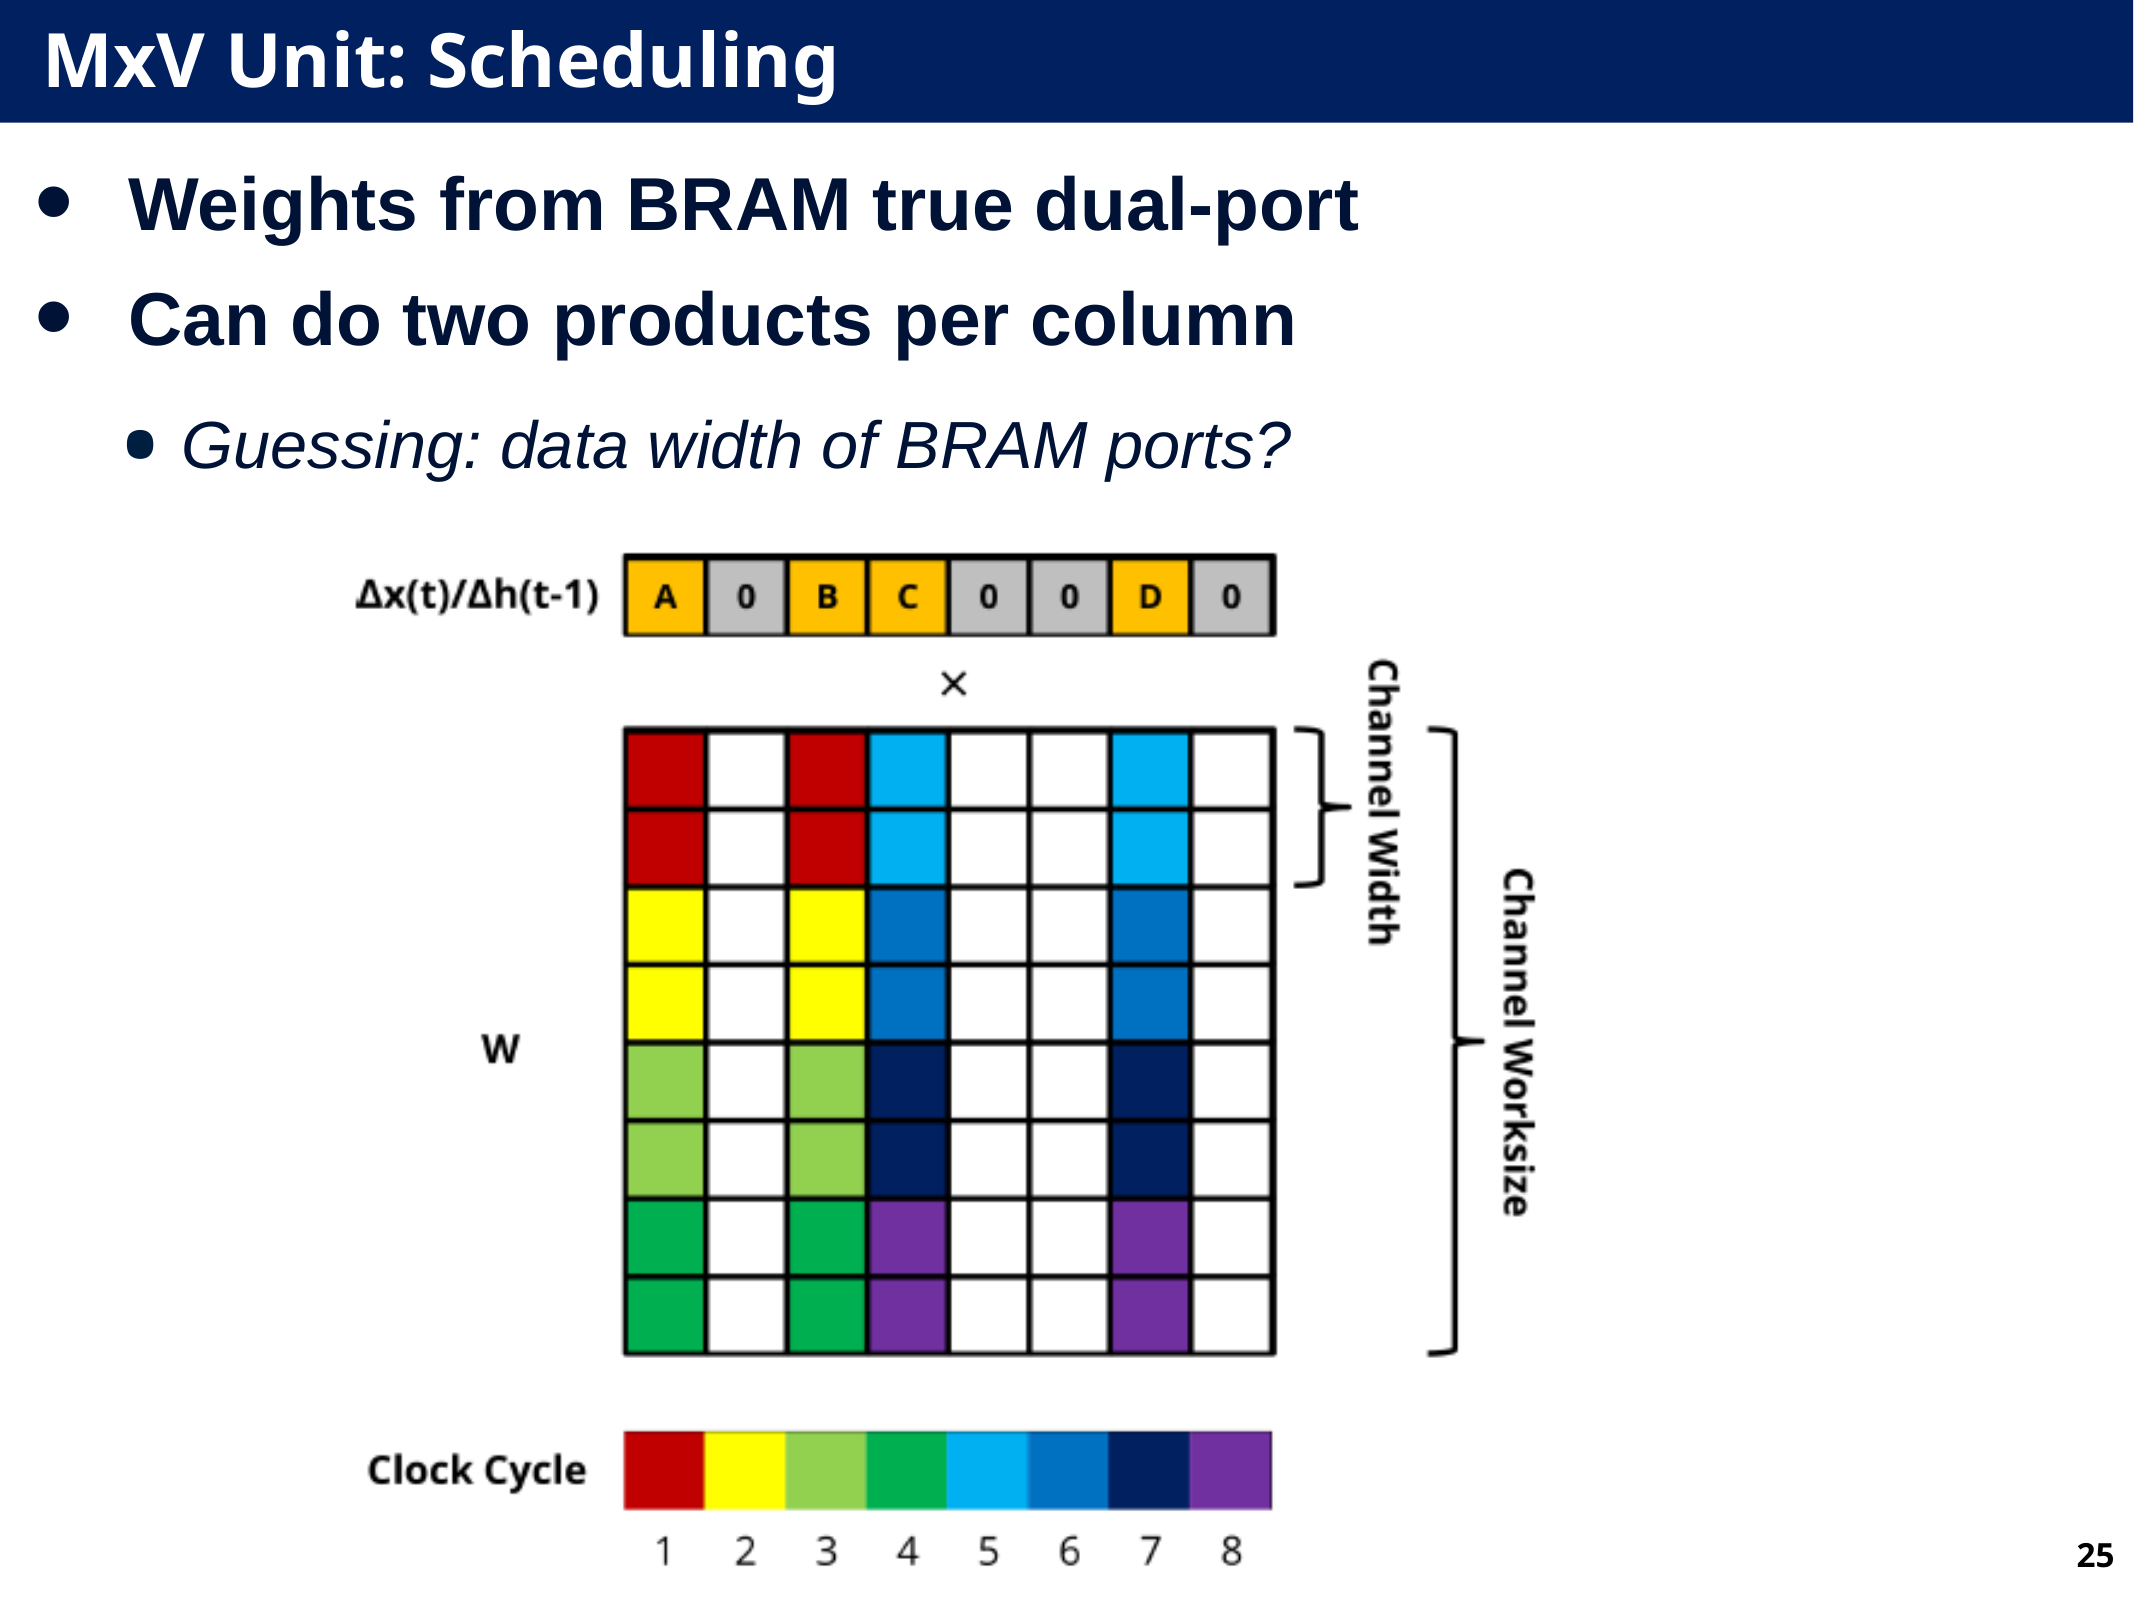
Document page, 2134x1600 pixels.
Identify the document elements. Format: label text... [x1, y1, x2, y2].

list Weights from BRAM true dual-port Can do two products per column Guessing: data width of BRAM ports? [34, 155, 2112, 1401]
title MxV Unit: Scheduling [0, 0, 2134, 123]
picture [306, 542, 1589, 1600]
slide_number 25 [1632, 1514, 2130, 1600]
